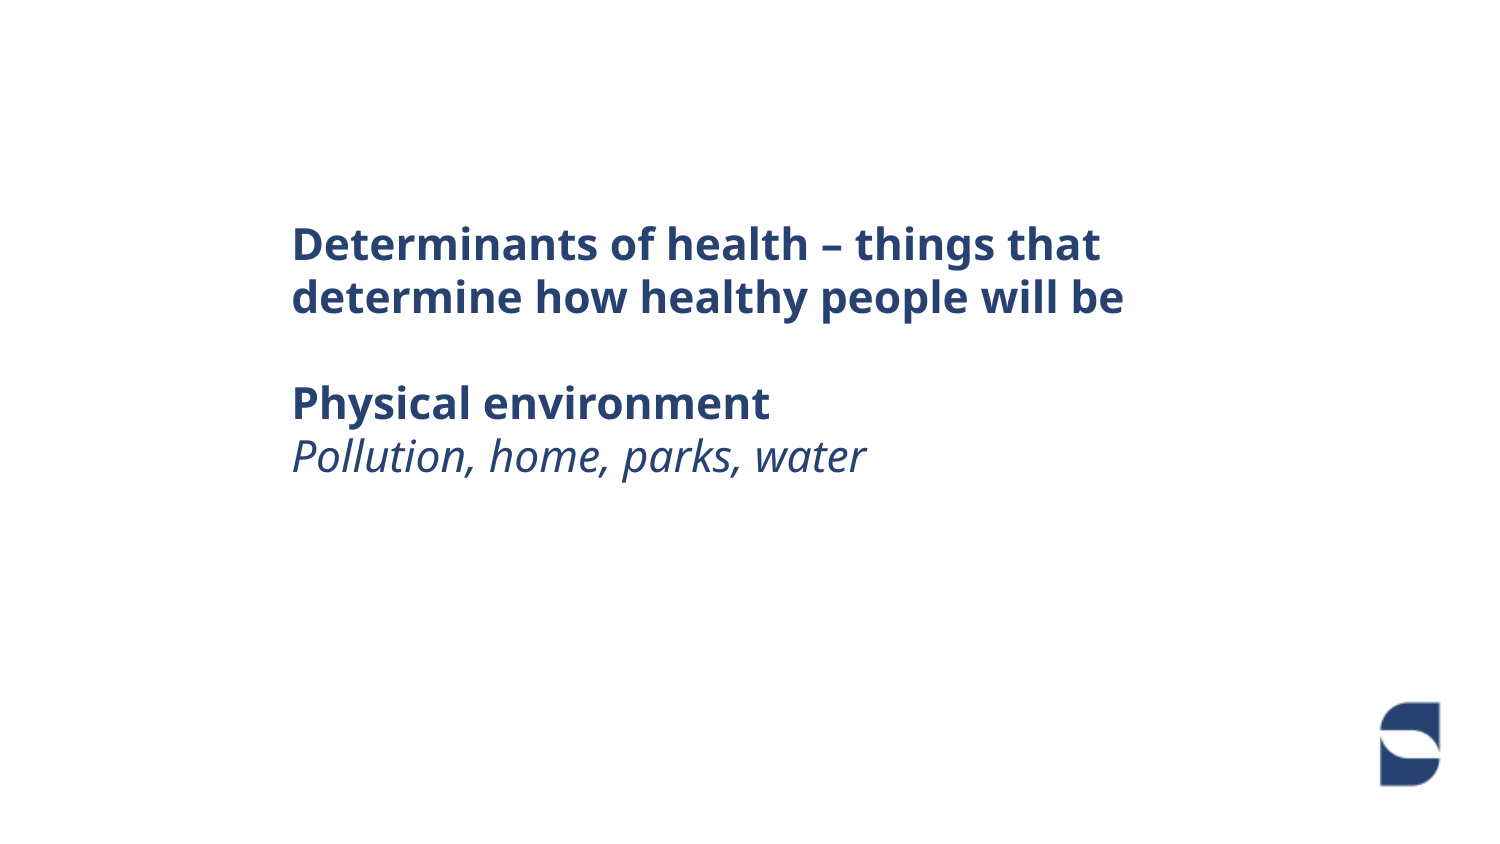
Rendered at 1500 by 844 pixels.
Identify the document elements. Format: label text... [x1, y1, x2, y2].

title Determinants of health – things that determine how healthy people will be Physical environment Pollution, home, parks, water [276, 201, 1224, 605]
picture [1363, 685, 1458, 804]
